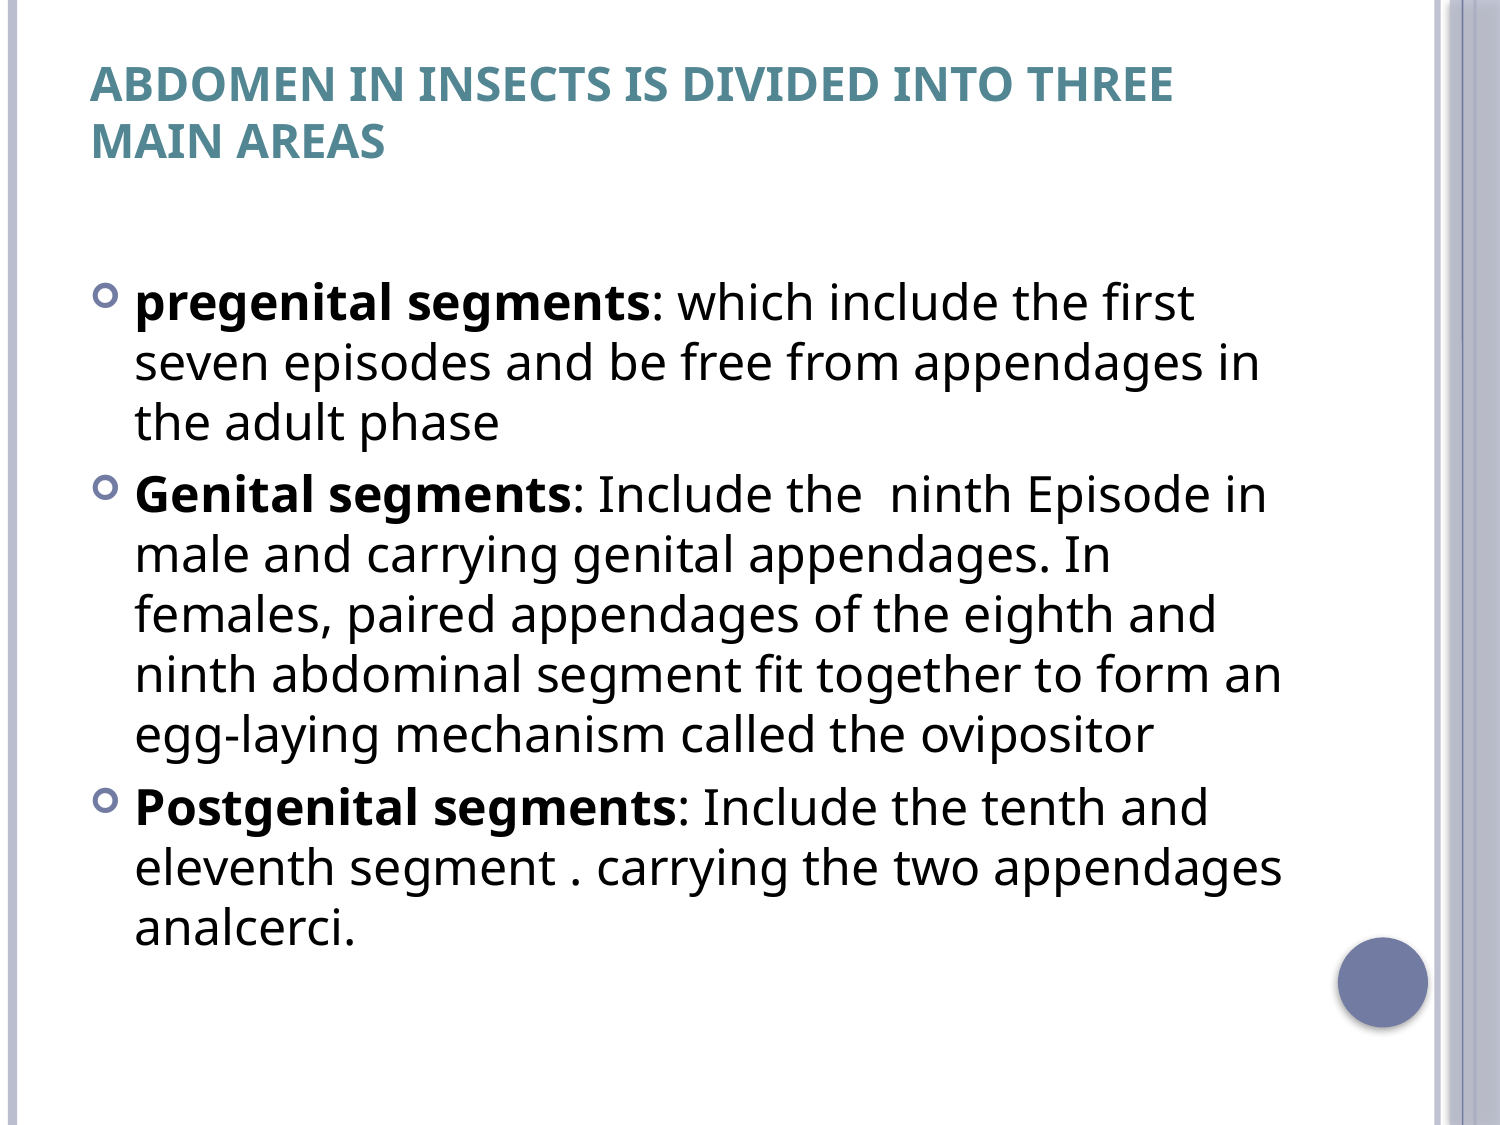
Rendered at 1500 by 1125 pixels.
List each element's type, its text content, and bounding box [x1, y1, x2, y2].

title Abdomen in insects is divided into three main areas [75, 45, 1300, 233]
list pregenital segments: which include the first seven episodes and be free from appendages in the adult phase Genital segments: Include the ninth Episode in male and carrying genital appendages. In females, paired appendages of the eighth and ninth abdominal segment fit together to form an egg-laying mechanism called the ovipositor Postgenital segments: Include the tenth and eleventh segment . carrying the two appendages analcerci. [75, 262, 1300, 1062]
